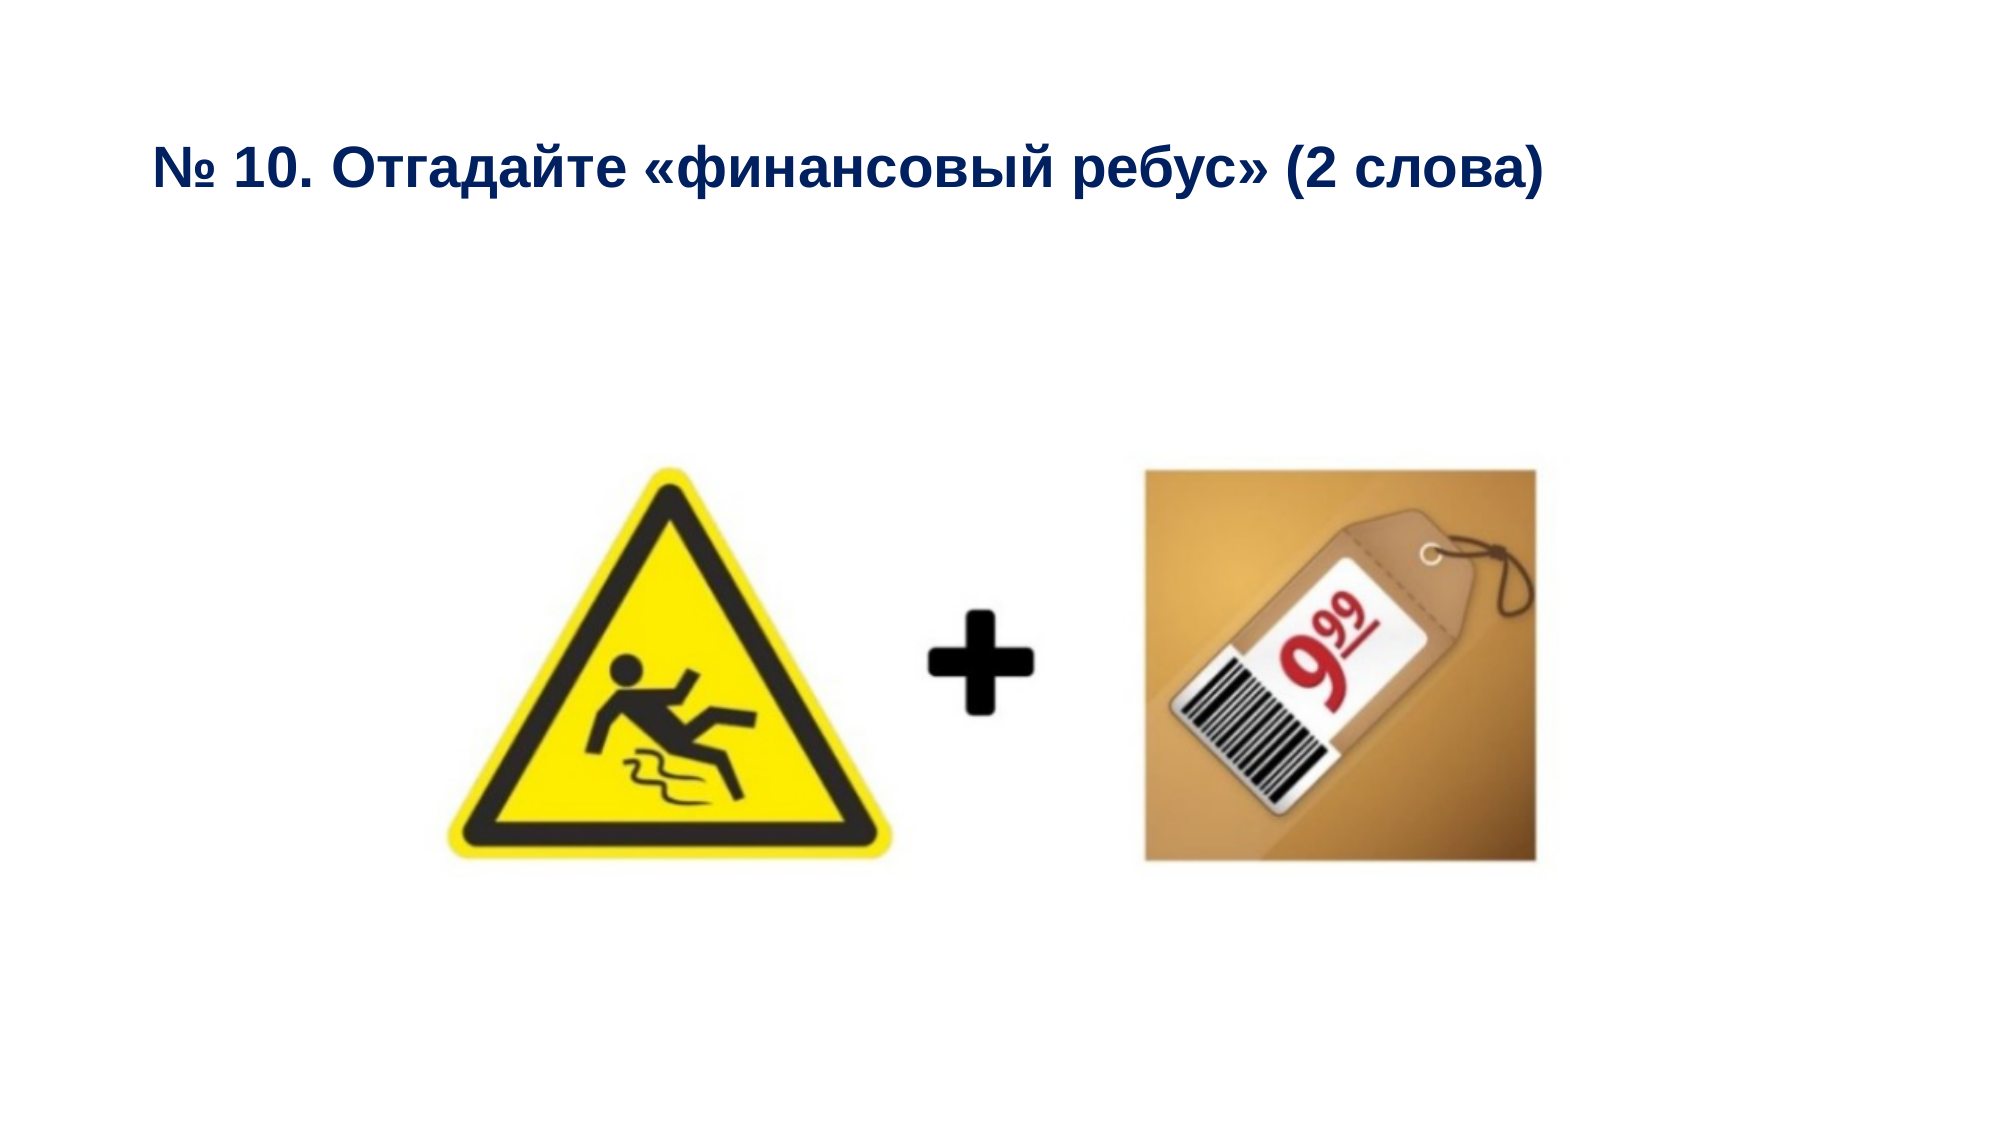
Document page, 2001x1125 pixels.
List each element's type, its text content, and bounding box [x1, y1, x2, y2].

title № 10. Отгадайте «финансовый ребус» (2 слова) [137, 59, 1863, 278]
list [409, 421, 1591, 892]
